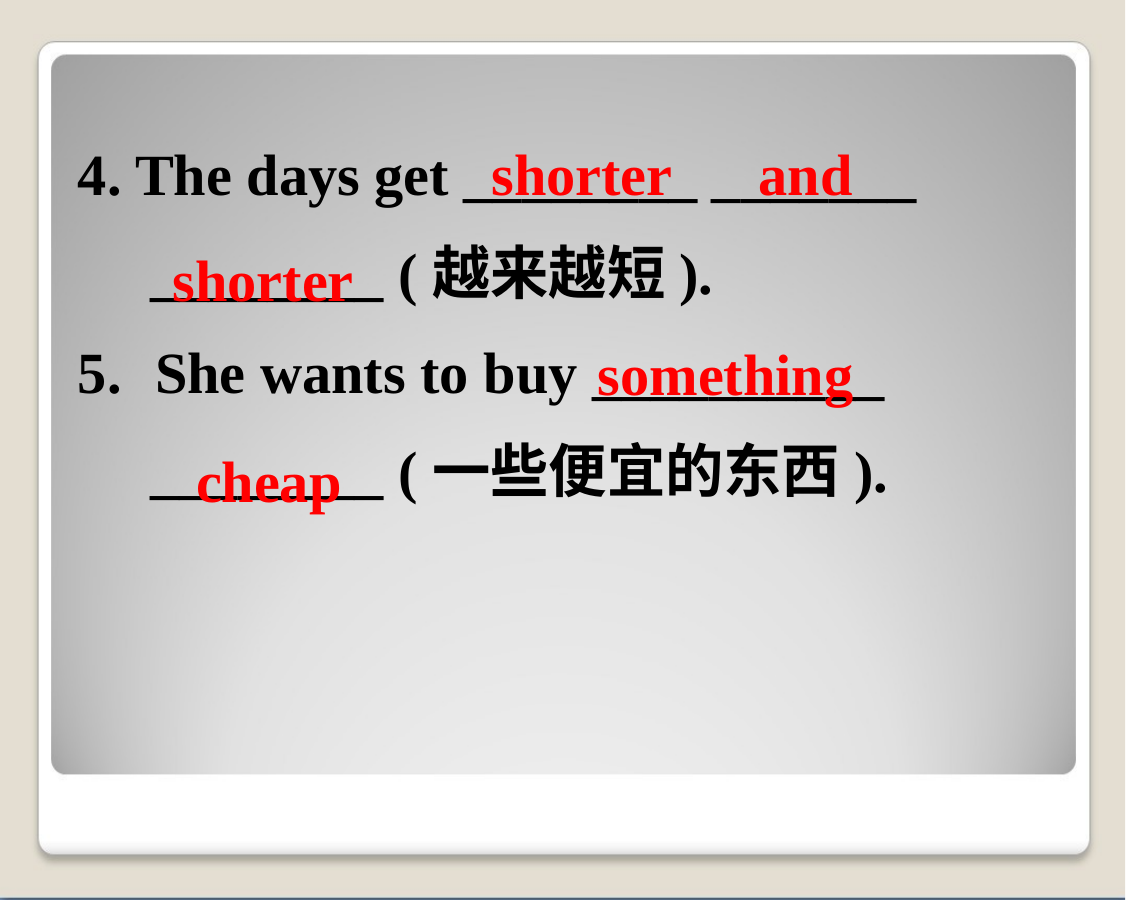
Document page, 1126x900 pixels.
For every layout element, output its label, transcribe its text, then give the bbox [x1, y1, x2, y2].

list 4. The days get ________ _______ ________ (越来越短). She wants to buy __________ ________ (一些便宜的东西). [66, 130, 1071, 772]
text_box shorter and [479, 130, 941, 213]
text_box cheap [184, 438, 354, 520]
text_box something [586, 331, 866, 414]
text_box shorter [160, 237, 366, 320]
picture [0, 0, 1126, 900]
